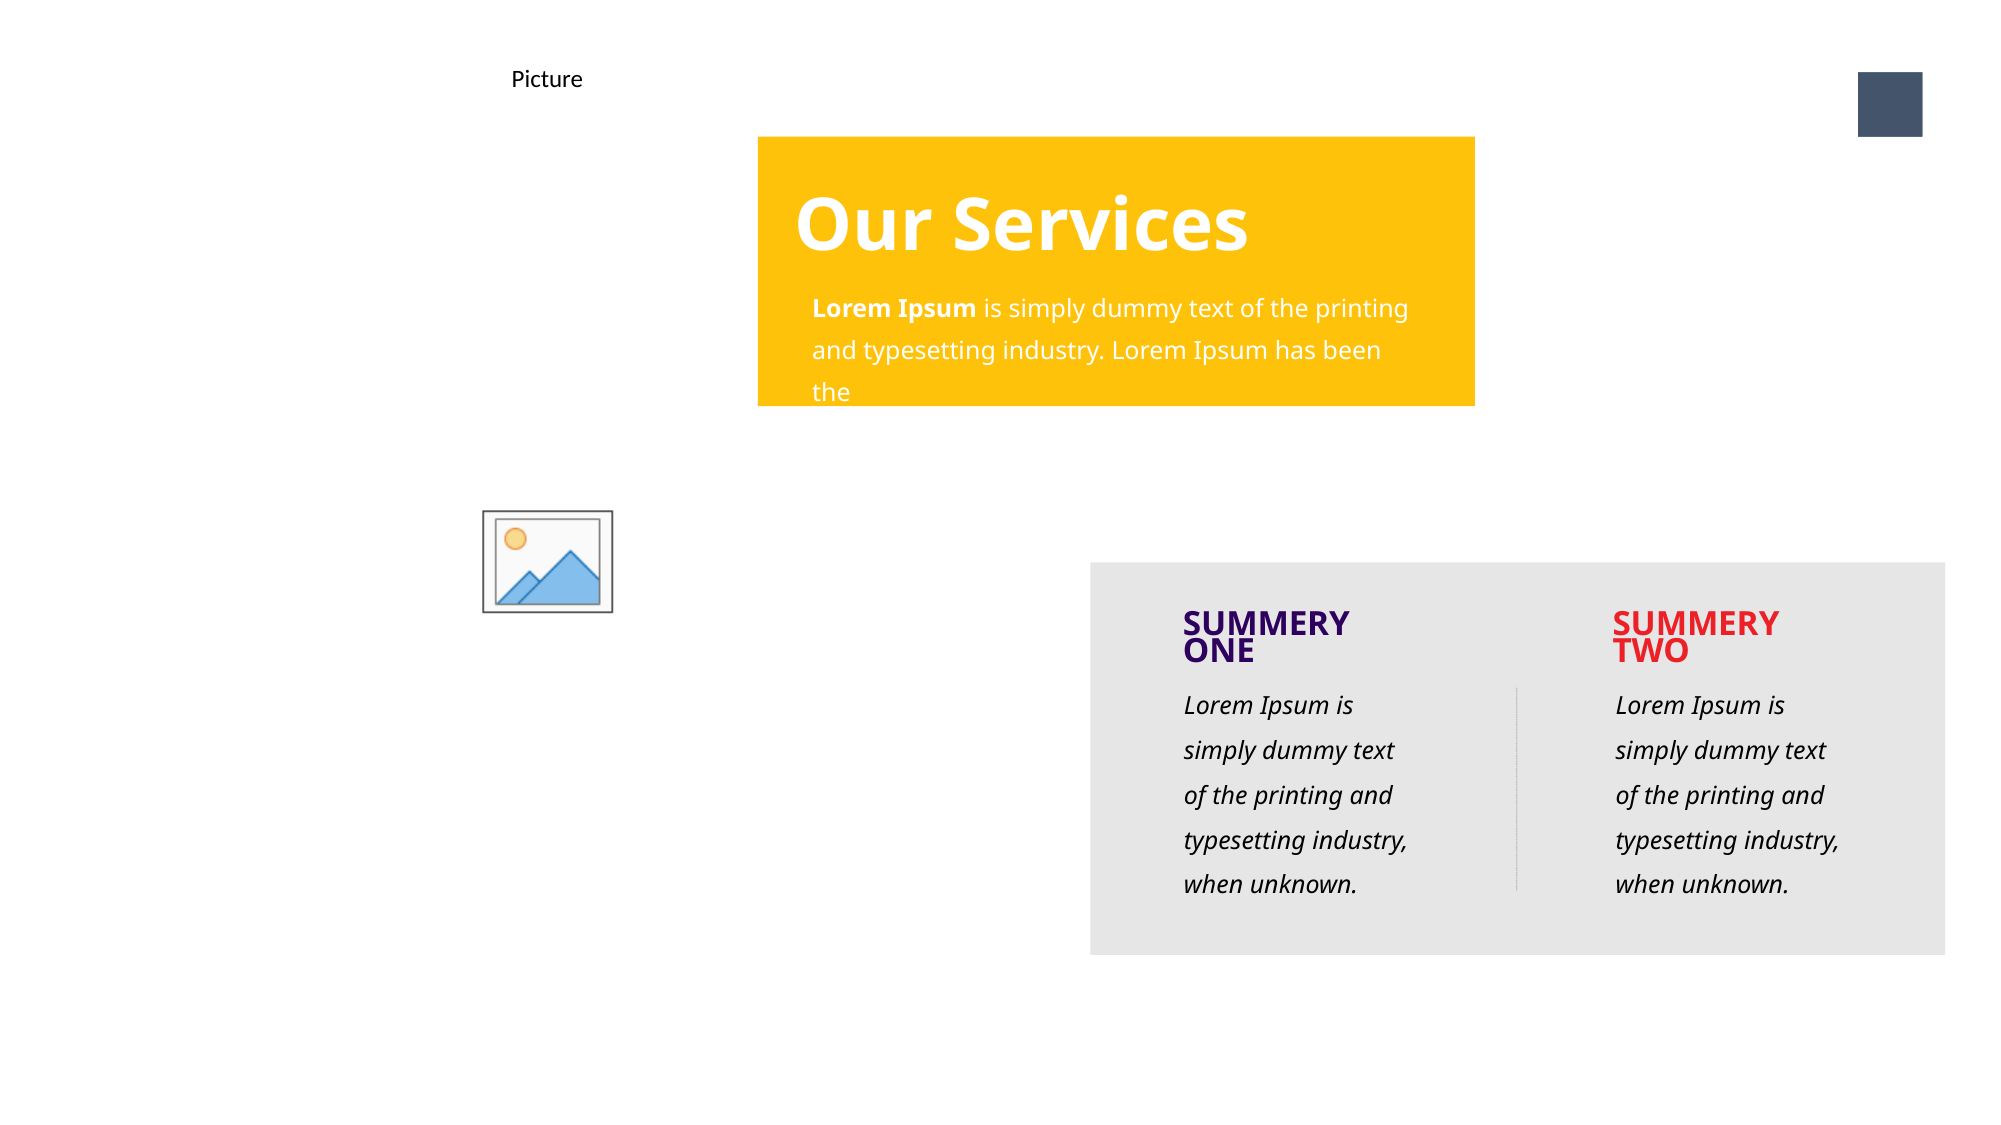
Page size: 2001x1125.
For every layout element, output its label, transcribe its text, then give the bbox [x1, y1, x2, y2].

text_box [1168, 607, 1868, 910]
text_box [1041, 136, 1476, 407]
text_box [1089, 561, 1946, 956]
text_box [1857, 130, 1924, 138]
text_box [1041, 169, 1436, 373]
text_box [1857, 71, 1924, 78]
picture [54, 54, 1041, 1070]
slide_number 6 [1854, 78, 1927, 130]
